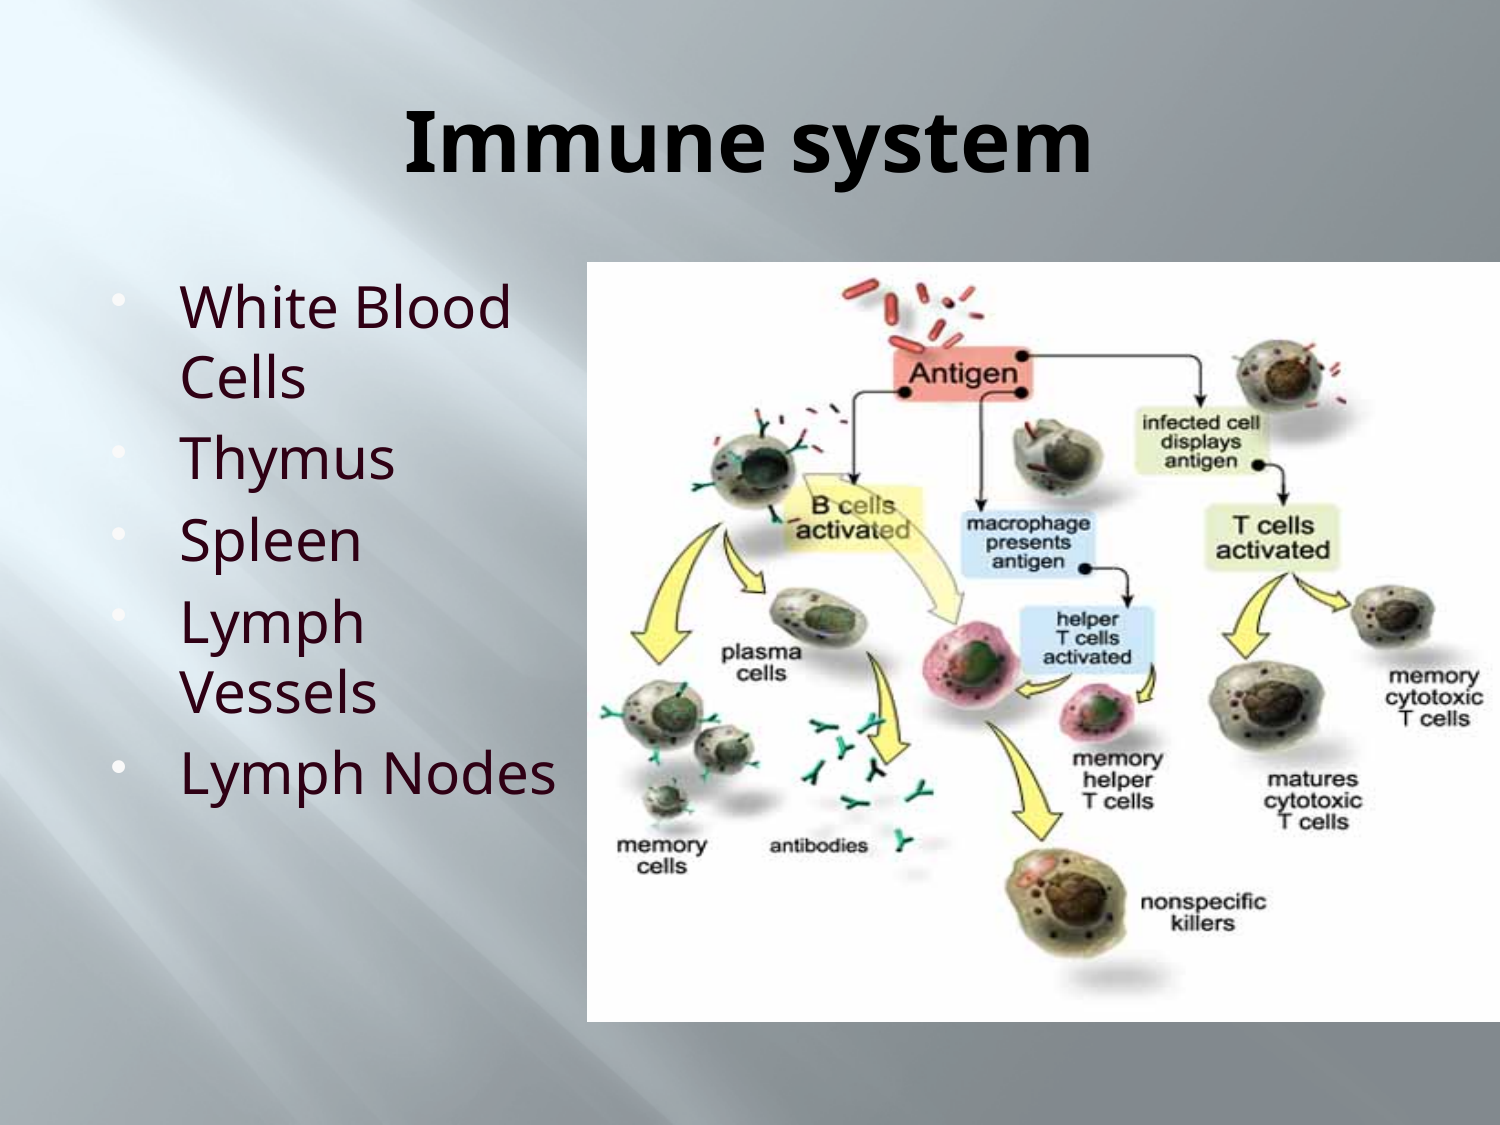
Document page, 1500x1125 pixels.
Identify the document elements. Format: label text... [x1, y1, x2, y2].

list White Blood Cells Thymus Spleen Lymph Vessels Lymph Nodes [75, 262, 588, 1035]
title Immune system [75, 45, 1425, 233]
picture [587, 262, 1500, 1023]
